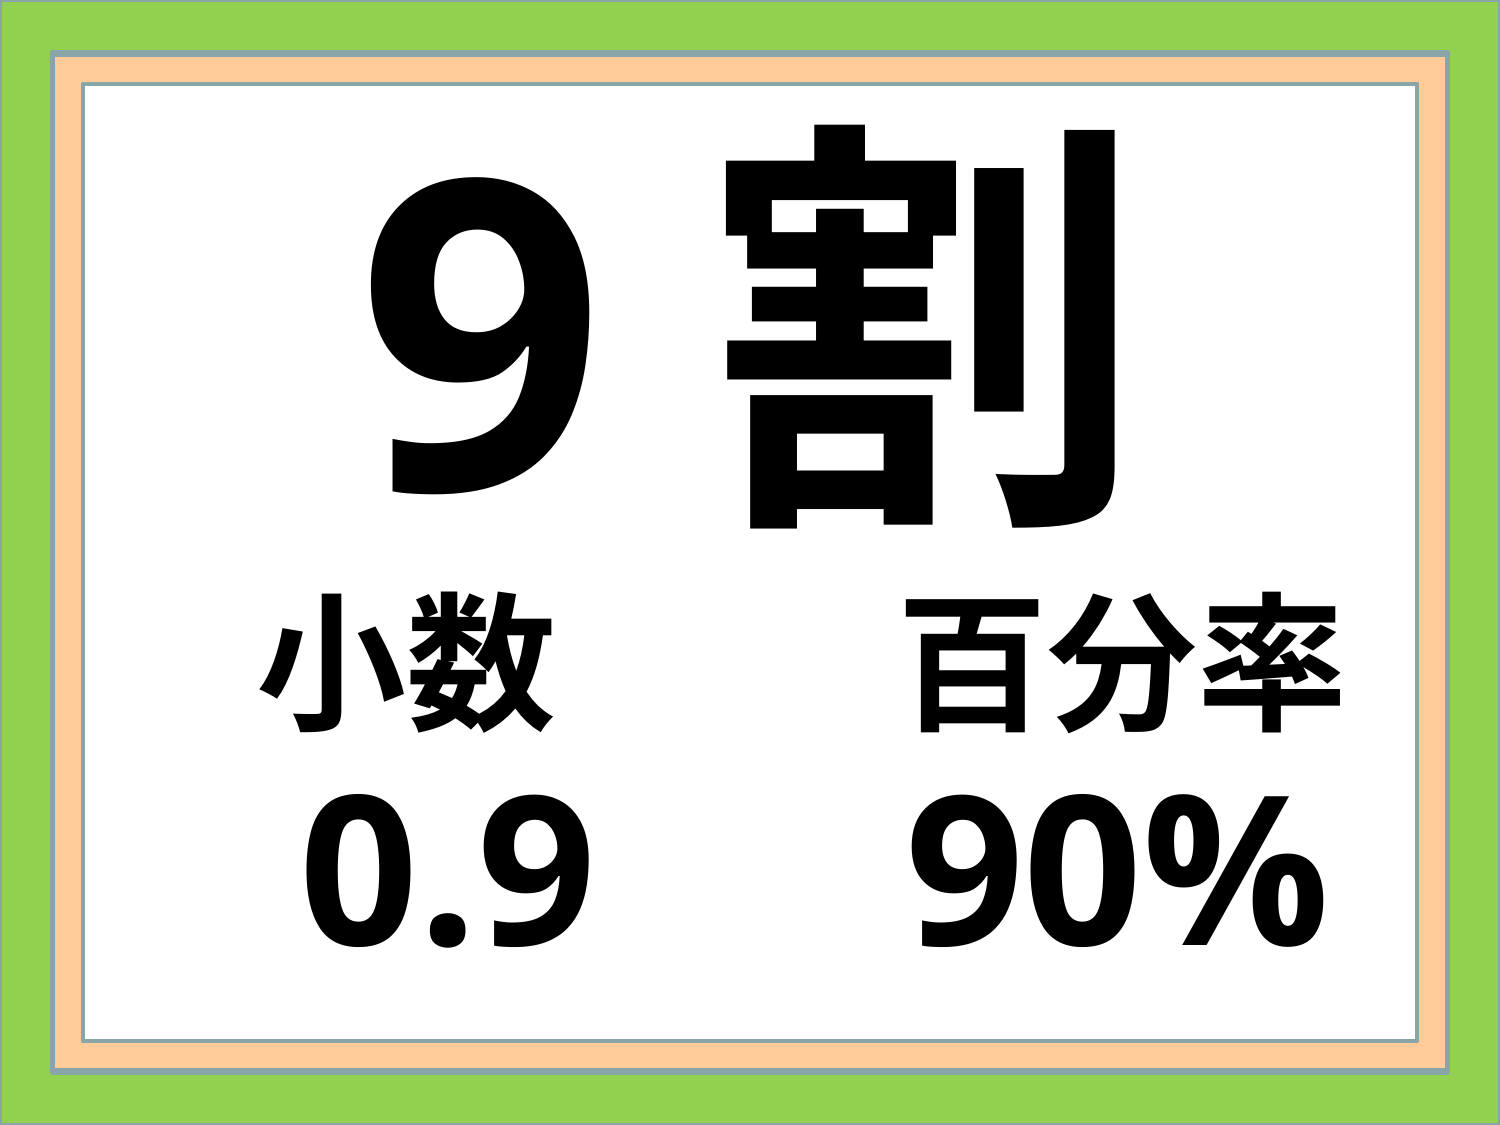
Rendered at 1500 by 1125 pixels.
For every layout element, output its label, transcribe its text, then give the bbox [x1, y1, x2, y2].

text_box 9割 [177, 89, 1323, 546]
text_box 0.9 [146, 716, 750, 994]
text_box 小数 [146, 573, 667, 757]
text_box 90% [816, 716, 1420, 994]
text_box 百分率 [882, 573, 1485, 757]
